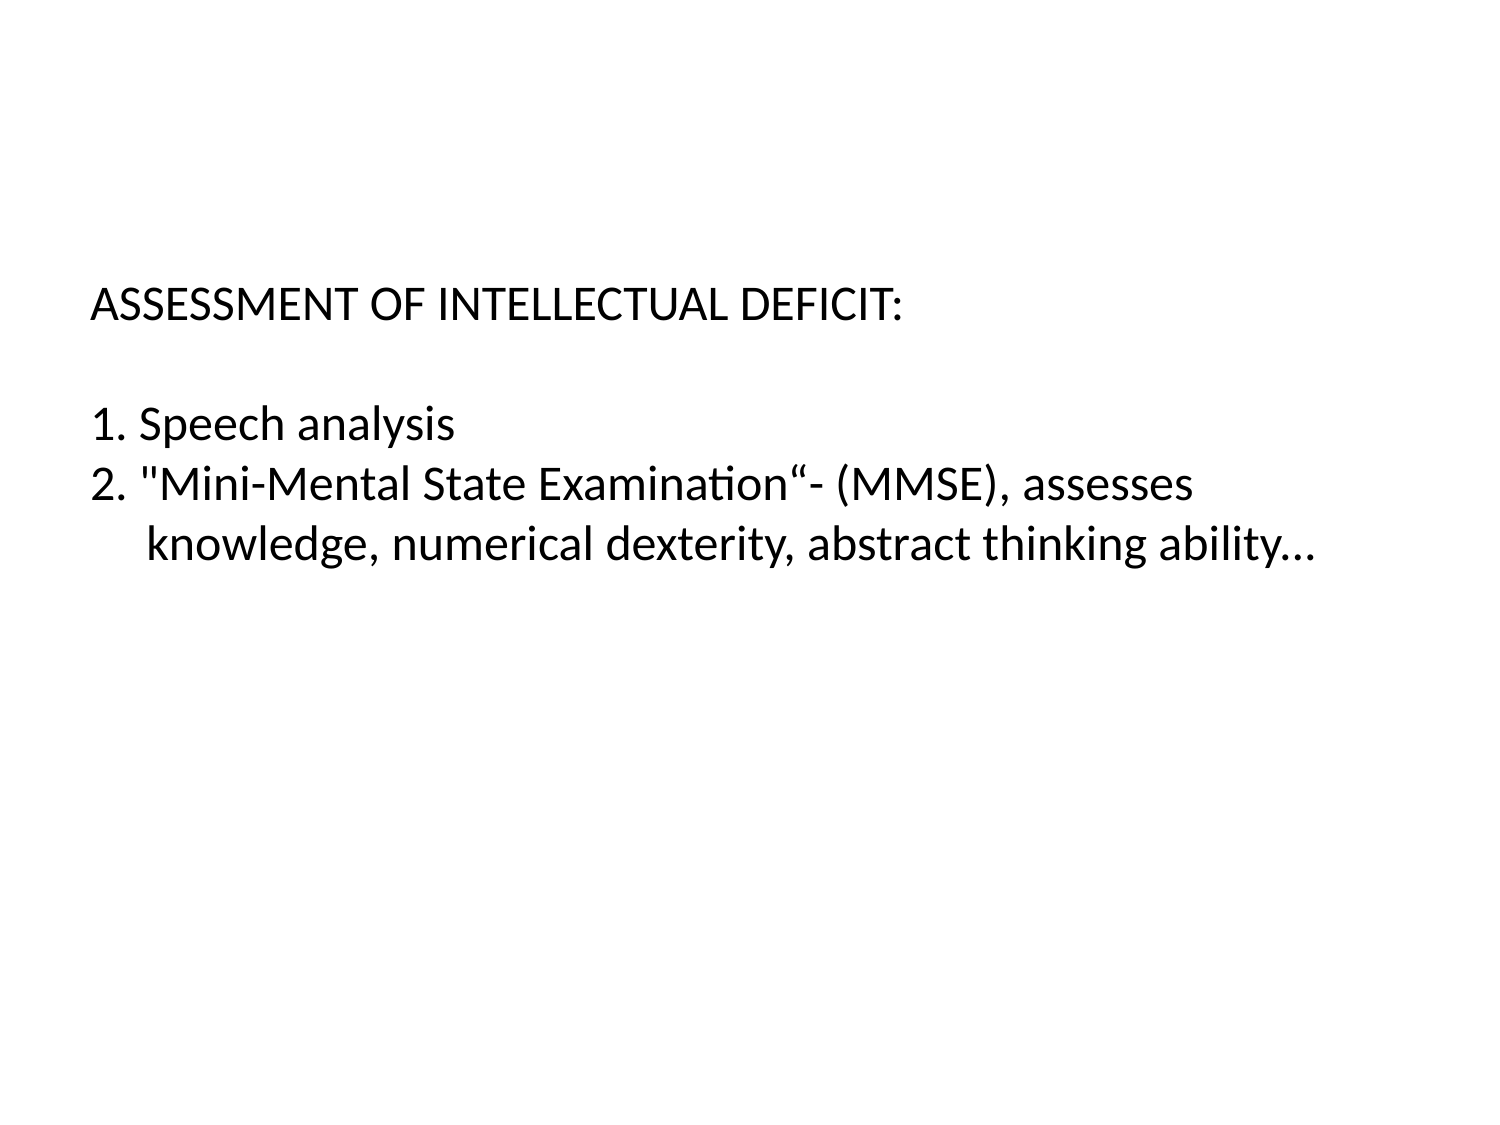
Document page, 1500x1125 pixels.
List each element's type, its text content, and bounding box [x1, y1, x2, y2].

list ASSESSMENT OF INTELLECTUAL DEFICIT: 1. Speech analysis 2. "Mini-Mental State Examination“- (MMSE), assesses knowledge, numerical dexterity, abstract thinking ability... [75, 262, 1425, 1005]
